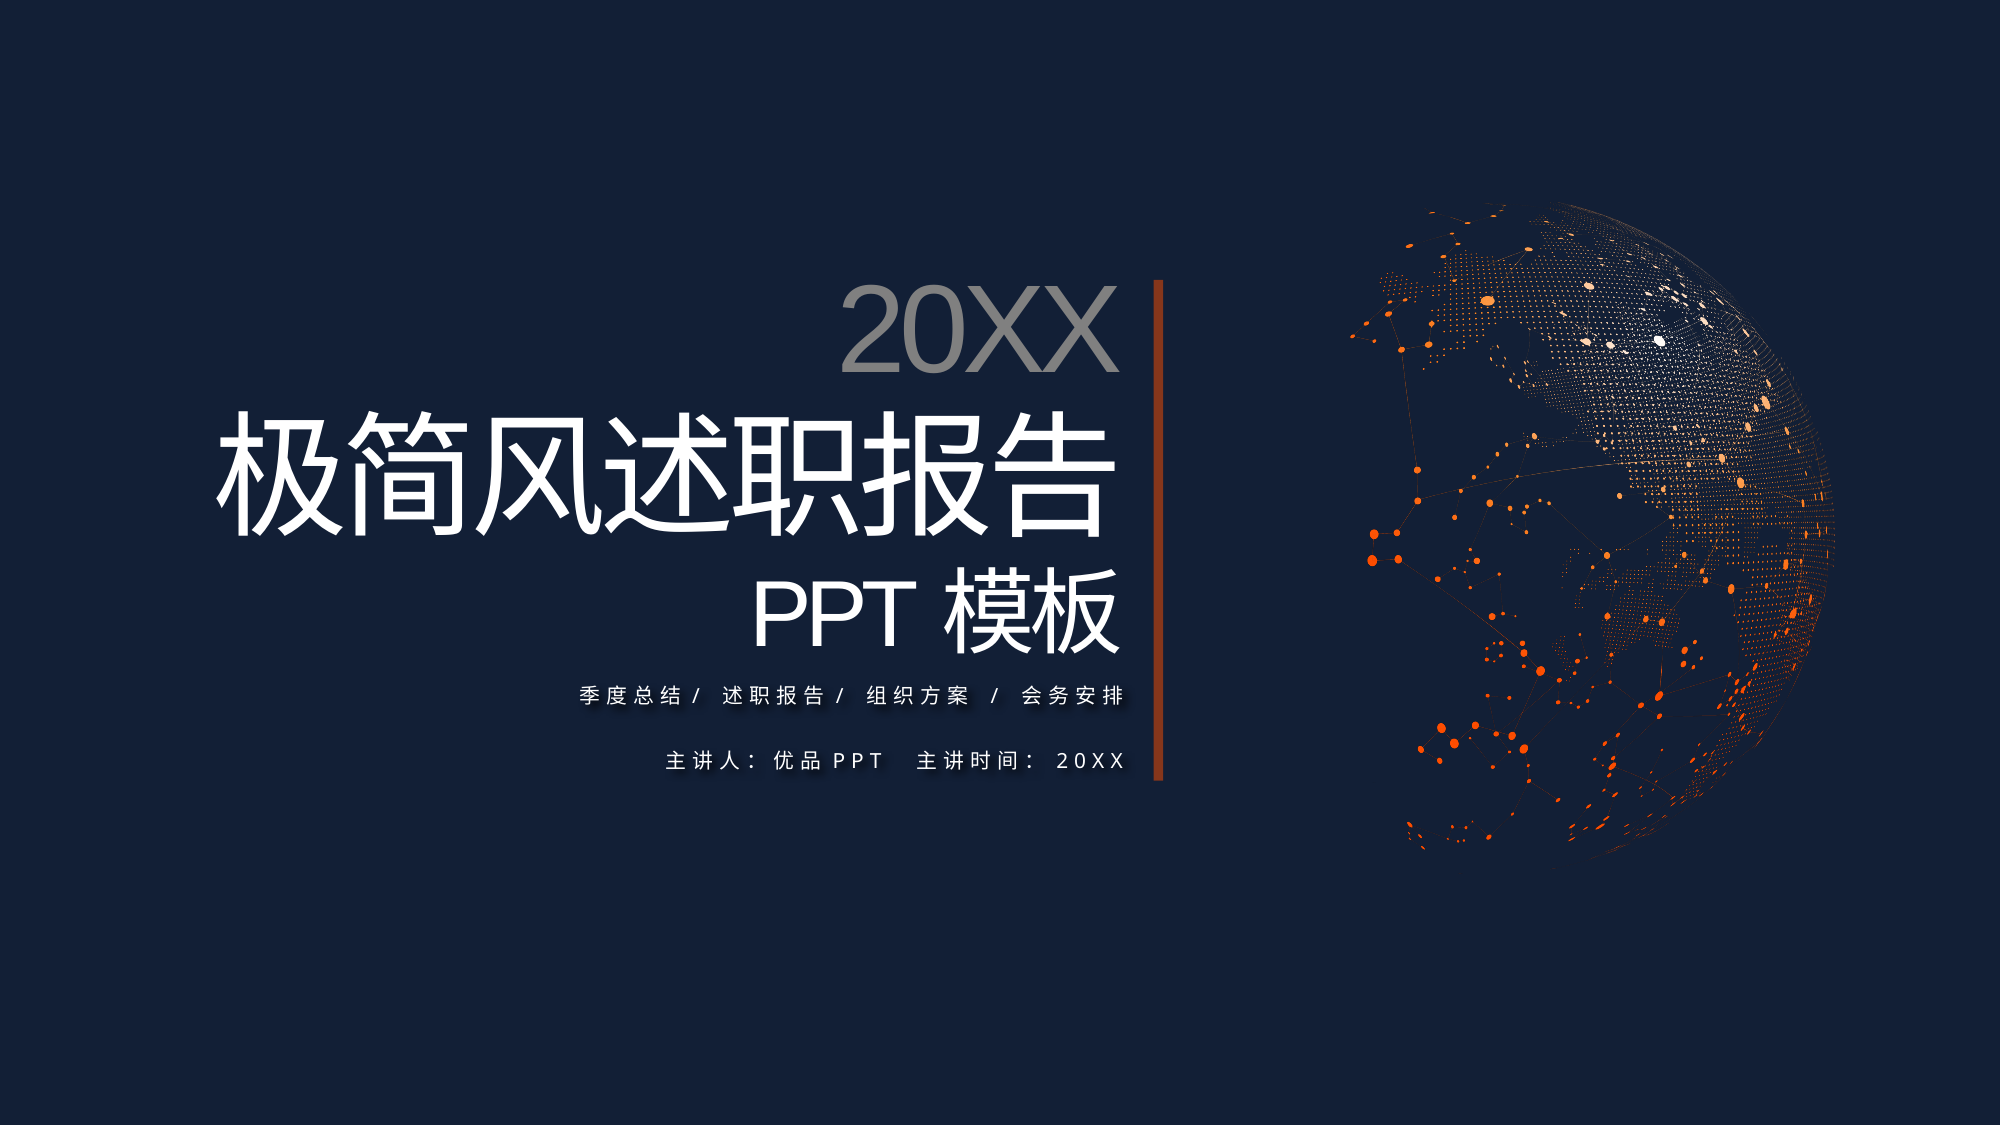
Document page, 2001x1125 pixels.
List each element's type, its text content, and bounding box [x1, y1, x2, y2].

text_box 季度总结/ 述职报告/ 组织方案 / 会务安排 [551, 675, 1138, 716]
text_box 极简风述职报告 PPT模板 [165, 405, 1138, 673]
text_box 20XX [165, 239, 1138, 405]
picture [1350, 201, 1835, 874]
text_box 主讲人：优品PPT 主讲时间：20XX [551, 740, 1138, 780]
